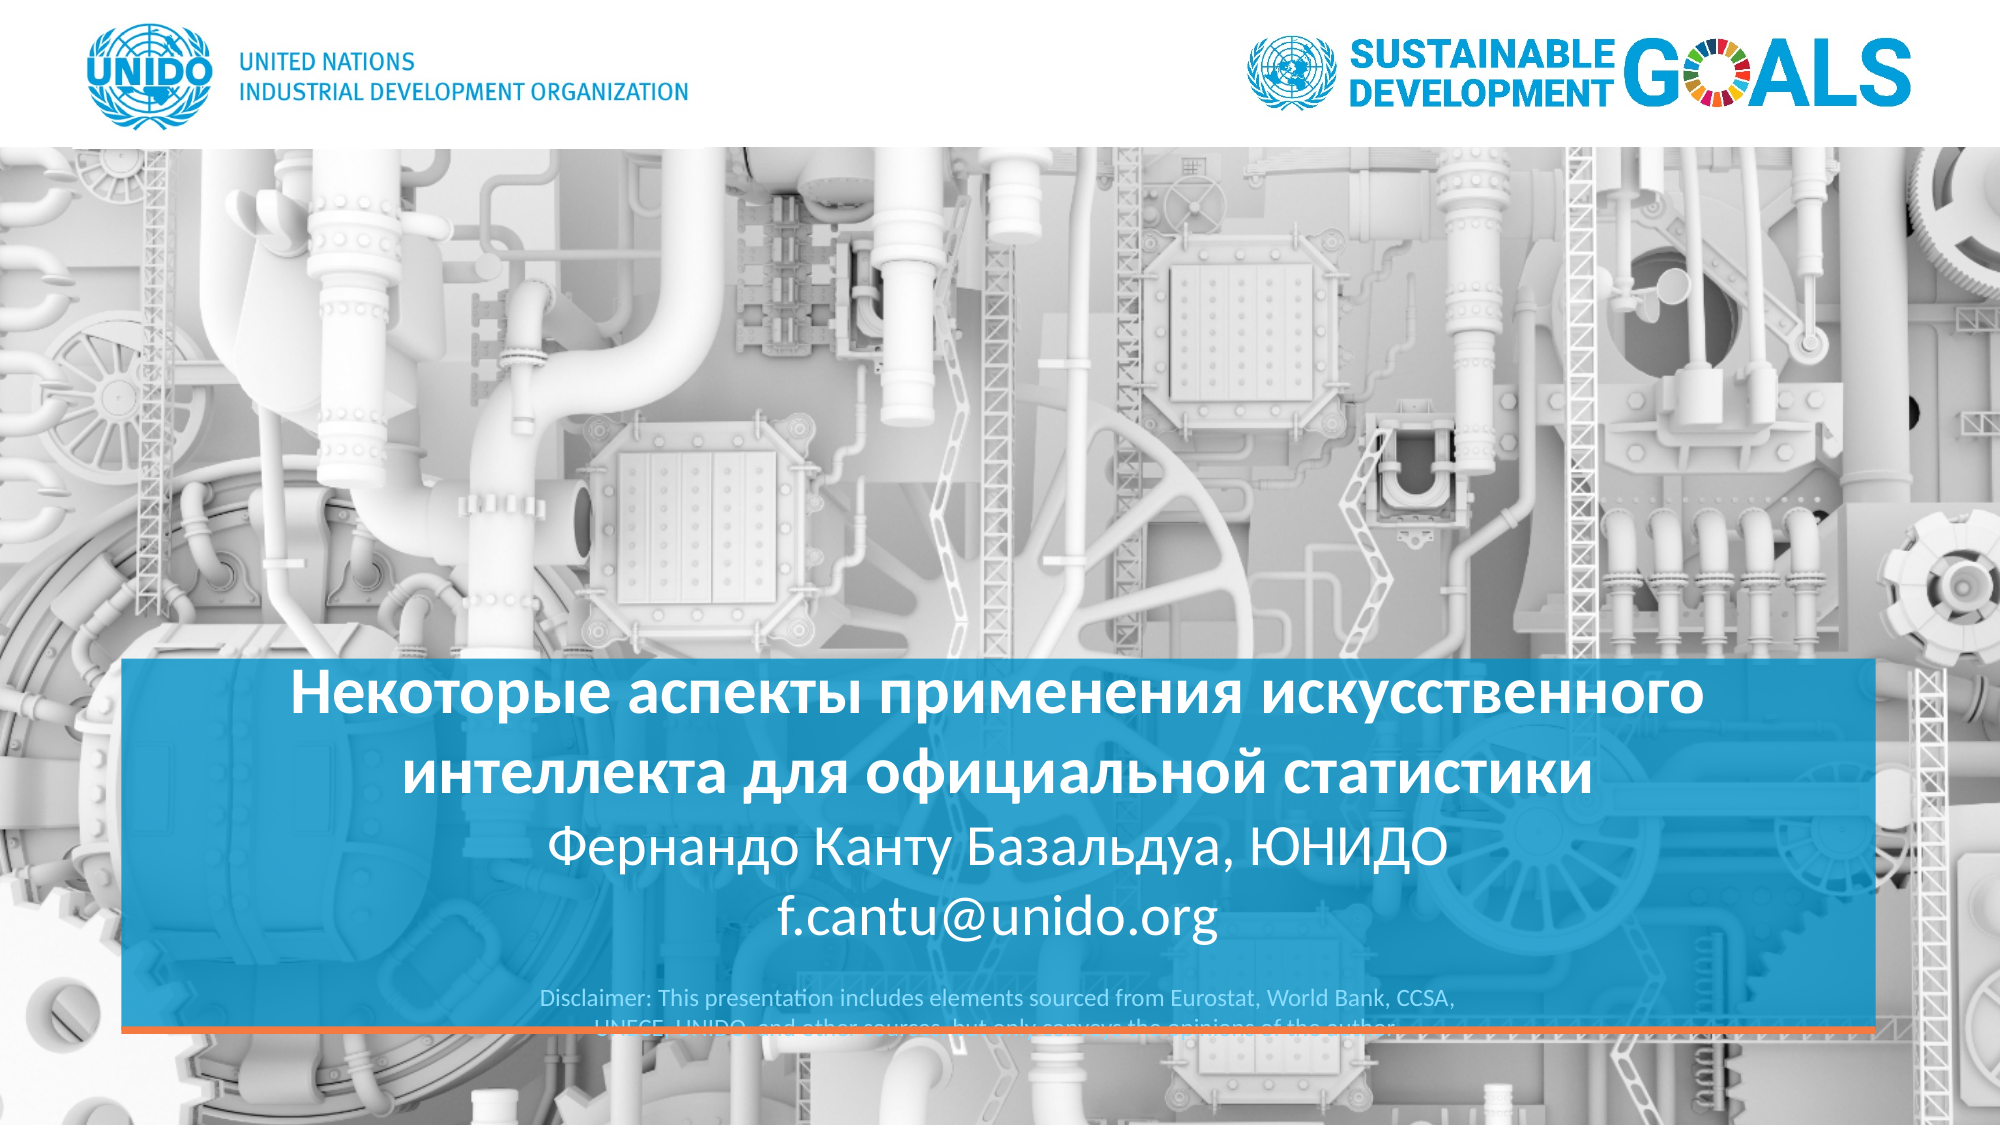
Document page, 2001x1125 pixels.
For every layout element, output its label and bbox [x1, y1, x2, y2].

text_box [72, 0, 1930, 149]
picture [0, 147, 2000, 1125]
